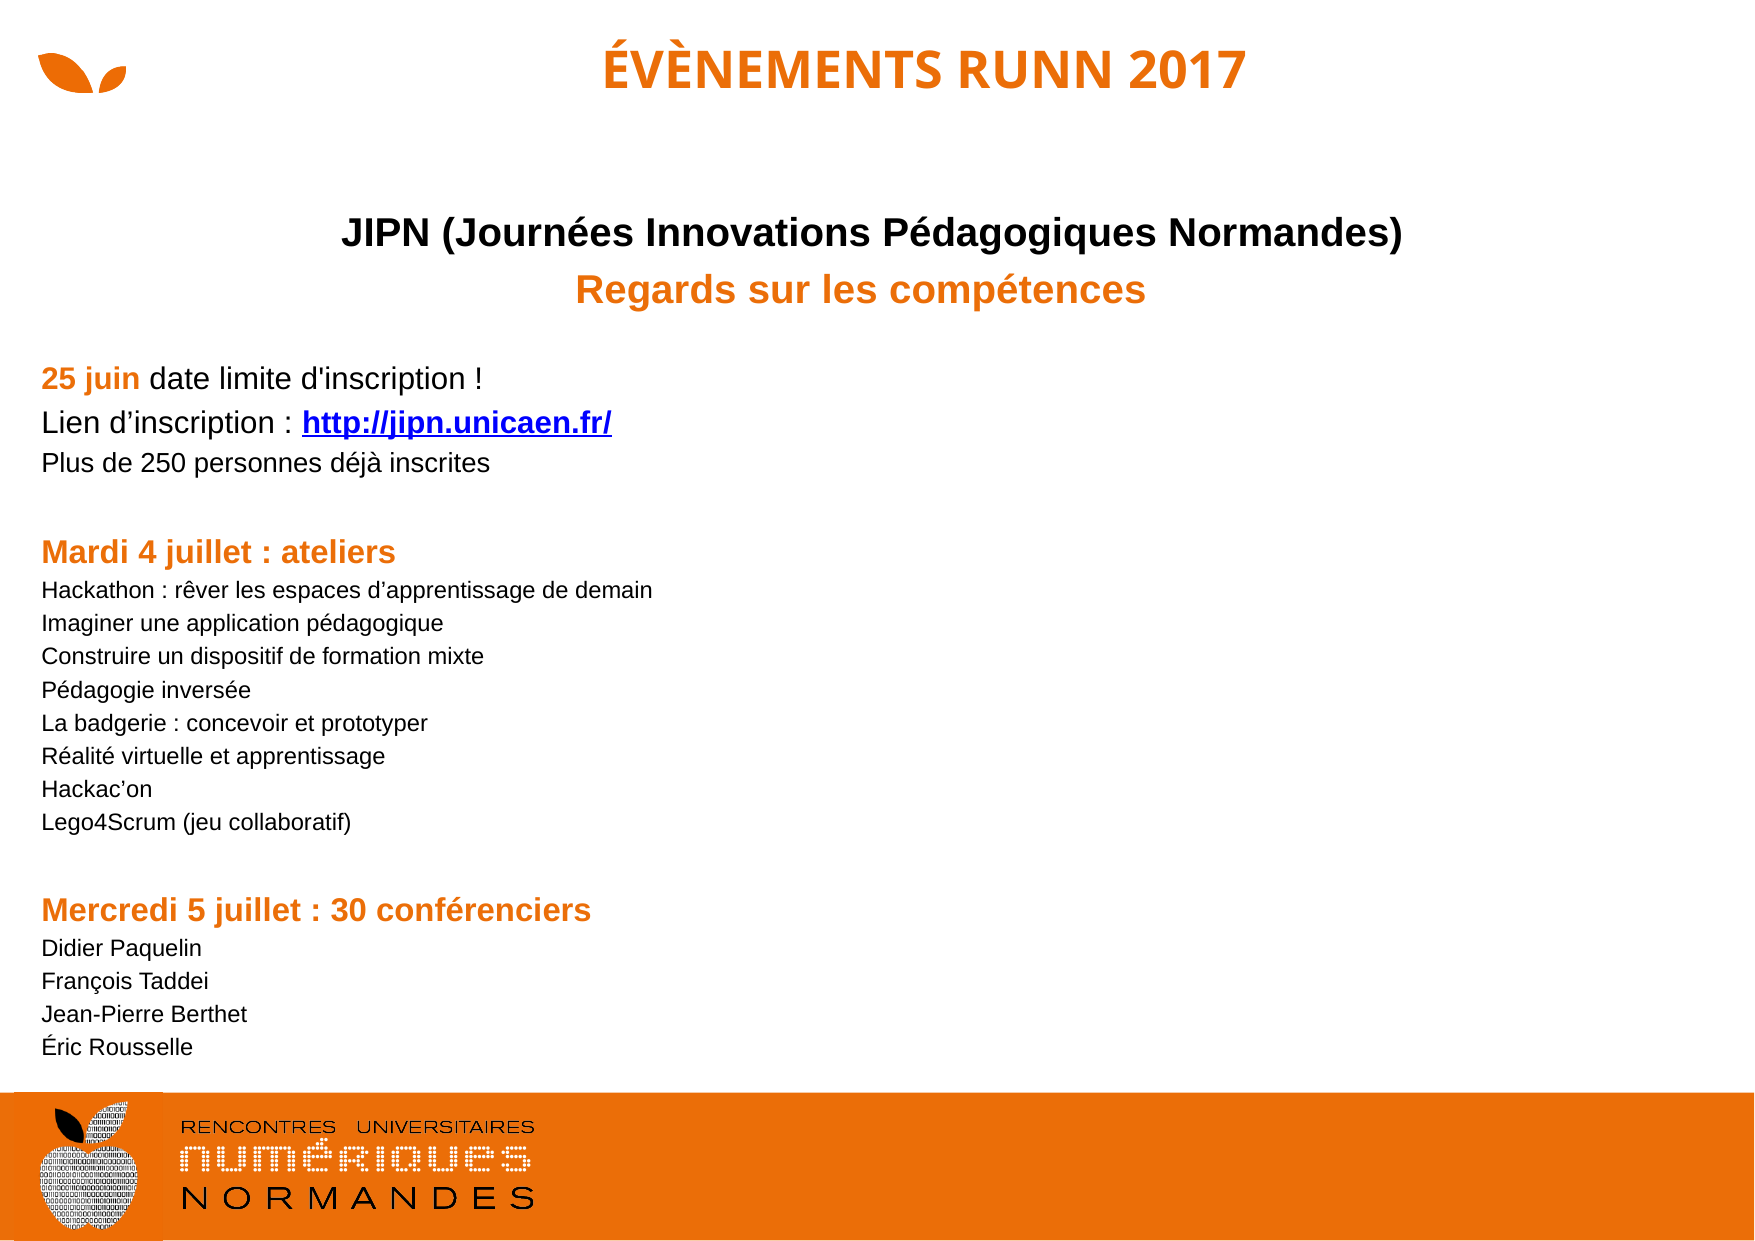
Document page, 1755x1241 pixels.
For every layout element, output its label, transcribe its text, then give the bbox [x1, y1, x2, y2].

picture [14, 1092, 163, 1241]
picture [38, 53, 126, 93]
picture [180, 1118, 541, 1217]
title Évènements RUNN 2017 [144, 29, 1704, 195]
list JIPN (Journées Innovations Pédagogiques Normandes) Regards sur les compétences 25 juin date limite d'inscription ! Lien d’inscription : http://jipn.unicaen.fr/ Plus de 250 personnes déjà inscrites Mardi 4 juillet : ateliers Hackathon : rêver les espaces d’apprentissage de demain Imaginer une application pédagogique Construire un dispositif de formation mixte Pédagogie inversée La badgerie : concevoir et prototyper Réalité virtuelle et apprentissage Hackac’on Lego4Scrum (jeu collaboratif) Mercredi 5 juillet : 30 conférenciers Didier Paquelin François Taddei Jean-Pierre Berthet Éric Rousselle [41, 206, 1704, 1070]
